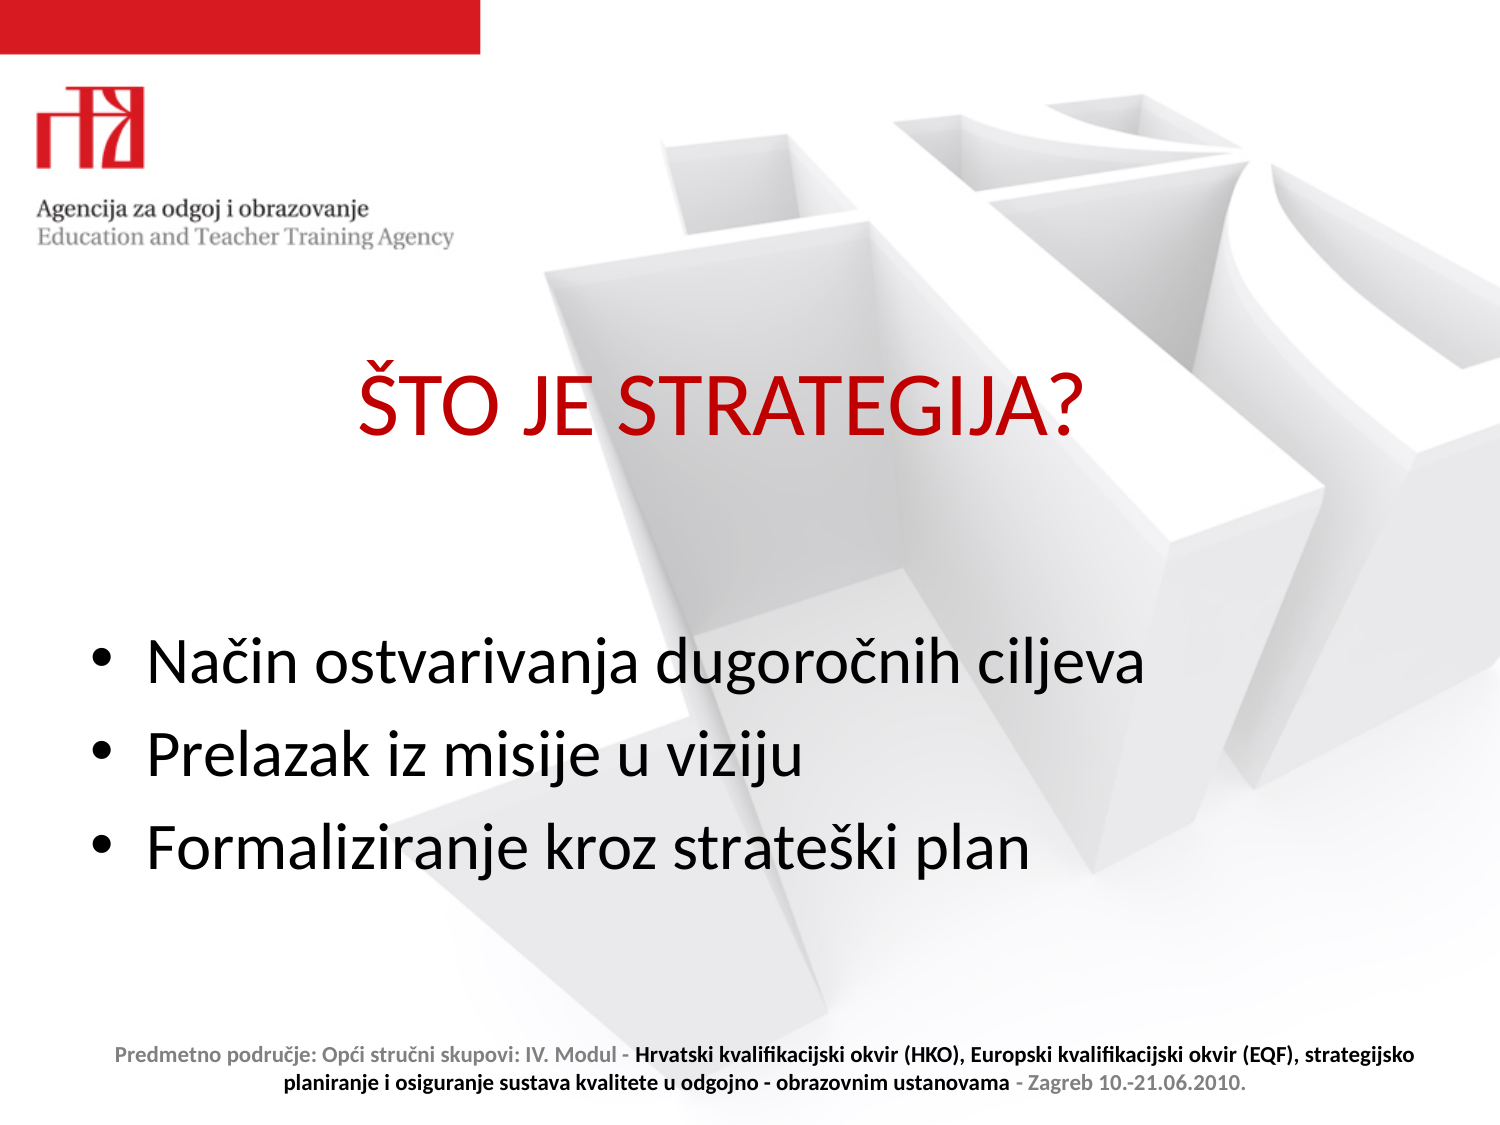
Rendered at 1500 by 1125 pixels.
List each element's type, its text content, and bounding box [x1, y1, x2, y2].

title ŠTO JE STRATEGIJA? [58, 304, 1409, 493]
picture [0, 0, 1500, 1125]
list Način ostvarivanja dugoročnih ciljeva Prelazak iz misije u viziju Formaliziranje kroz strateški plan [75, 515, 1425, 1005]
